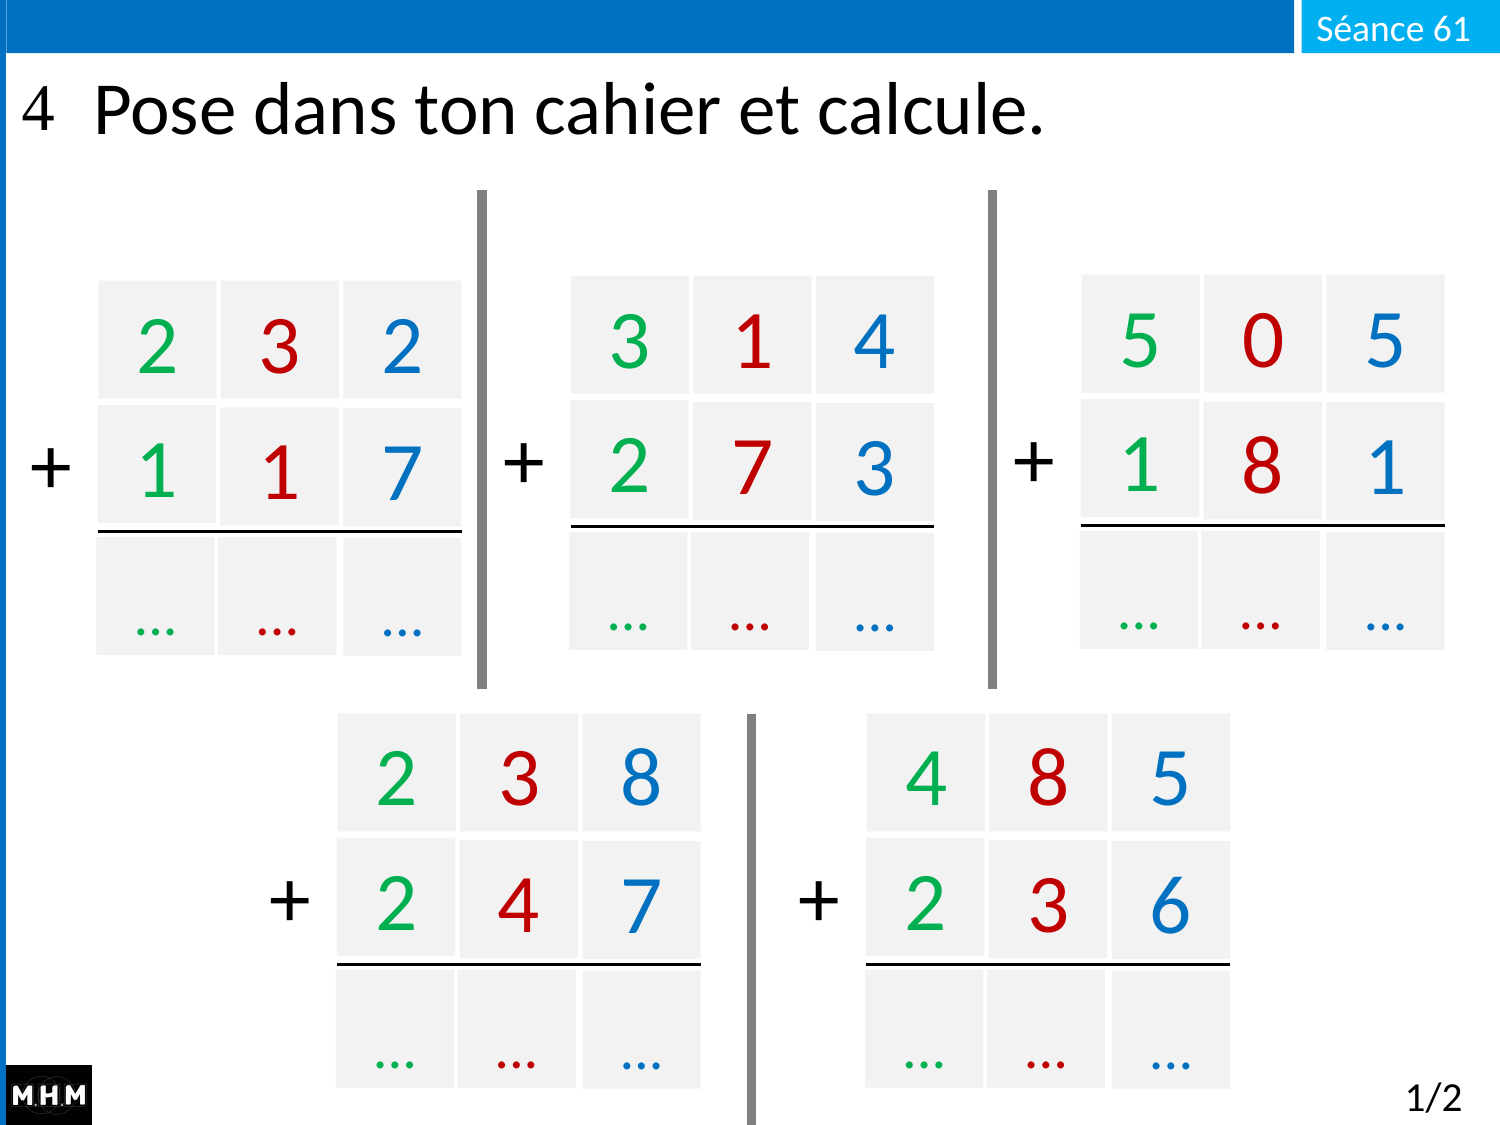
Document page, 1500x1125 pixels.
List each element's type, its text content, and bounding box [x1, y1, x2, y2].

text_box 7 [692, 401, 812, 521]
text_box + [248, 831, 333, 957]
text_box + [997, 392, 1077, 518]
text_box 7 [581, 840, 702, 960]
text_box 8 [988, 712, 1109, 833]
text_box 4 [459, 839, 579, 959]
text_box 2 [337, 712, 457, 833]
text_box 4 [815, 275, 935, 395]
text_box 1 [219, 406, 340, 526]
text_box ... [1079, 530, 1199, 650]
text_box ... [690, 531, 810, 651]
text_box + [777, 831, 863, 957]
picture [6, 1065, 92, 1125]
text_box ... [864, 969, 984, 1089]
text_box 2 [97, 280, 218, 400]
text_box ... [217, 536, 337, 656]
text_box ... [581, 970, 702, 1090]
text_box 5 [1081, 274, 1201, 394]
text_box 7 [342, 407, 462, 527]
text_box ... [456, 969, 577, 1089]
text_box ... [986, 969, 1106, 1089]
text_box 3 [988, 839, 1108, 959]
text_box ... [342, 537, 462, 657]
title Pose dans ton cahier et calcule. [78, 30, 1500, 191]
text_box 3 [220, 280, 340, 400]
text_box 1 [97, 404, 217, 524]
text_box 1 [1080, 398, 1200, 518]
text_box 5 [1111, 712, 1231, 833]
text_box 2 [569, 399, 689, 519]
text_box 6 [1111, 840, 1231, 960]
text_box 3 [570, 275, 690, 395]
text_box 8 [581, 712, 702, 833]
text_box 2 [865, 837, 985, 957]
text_box + [8, 398, 94, 524]
text_box ... [335, 969, 455, 1089]
text_box 1 [1325, 401, 1446, 521]
text_box 8 [1203, 400, 1323, 520]
text_box ... [568, 531, 688, 651]
text_box ... [1111, 970, 1231, 1090]
text_box 1 [692, 275, 813, 395]
text_box 0 [1203, 274, 1323, 394]
text_box + [487, 393, 567, 519]
text_box 4 [866, 712, 986, 833]
text_box 2 [342, 280, 462, 400]
text_box ... [95, 536, 216, 656]
text_box ... [815, 532, 935, 652]
text_box 3 [815, 402, 935, 522]
text_box ... [1325, 531, 1446, 651]
text_box 5 [1325, 274, 1446, 394]
text_box 1/2 [1389, 1068, 1500, 1125]
text_box 2 [336, 837, 456, 957]
text_box 3 [459, 712, 579, 833]
text_box ... [1200, 530, 1321, 650]
